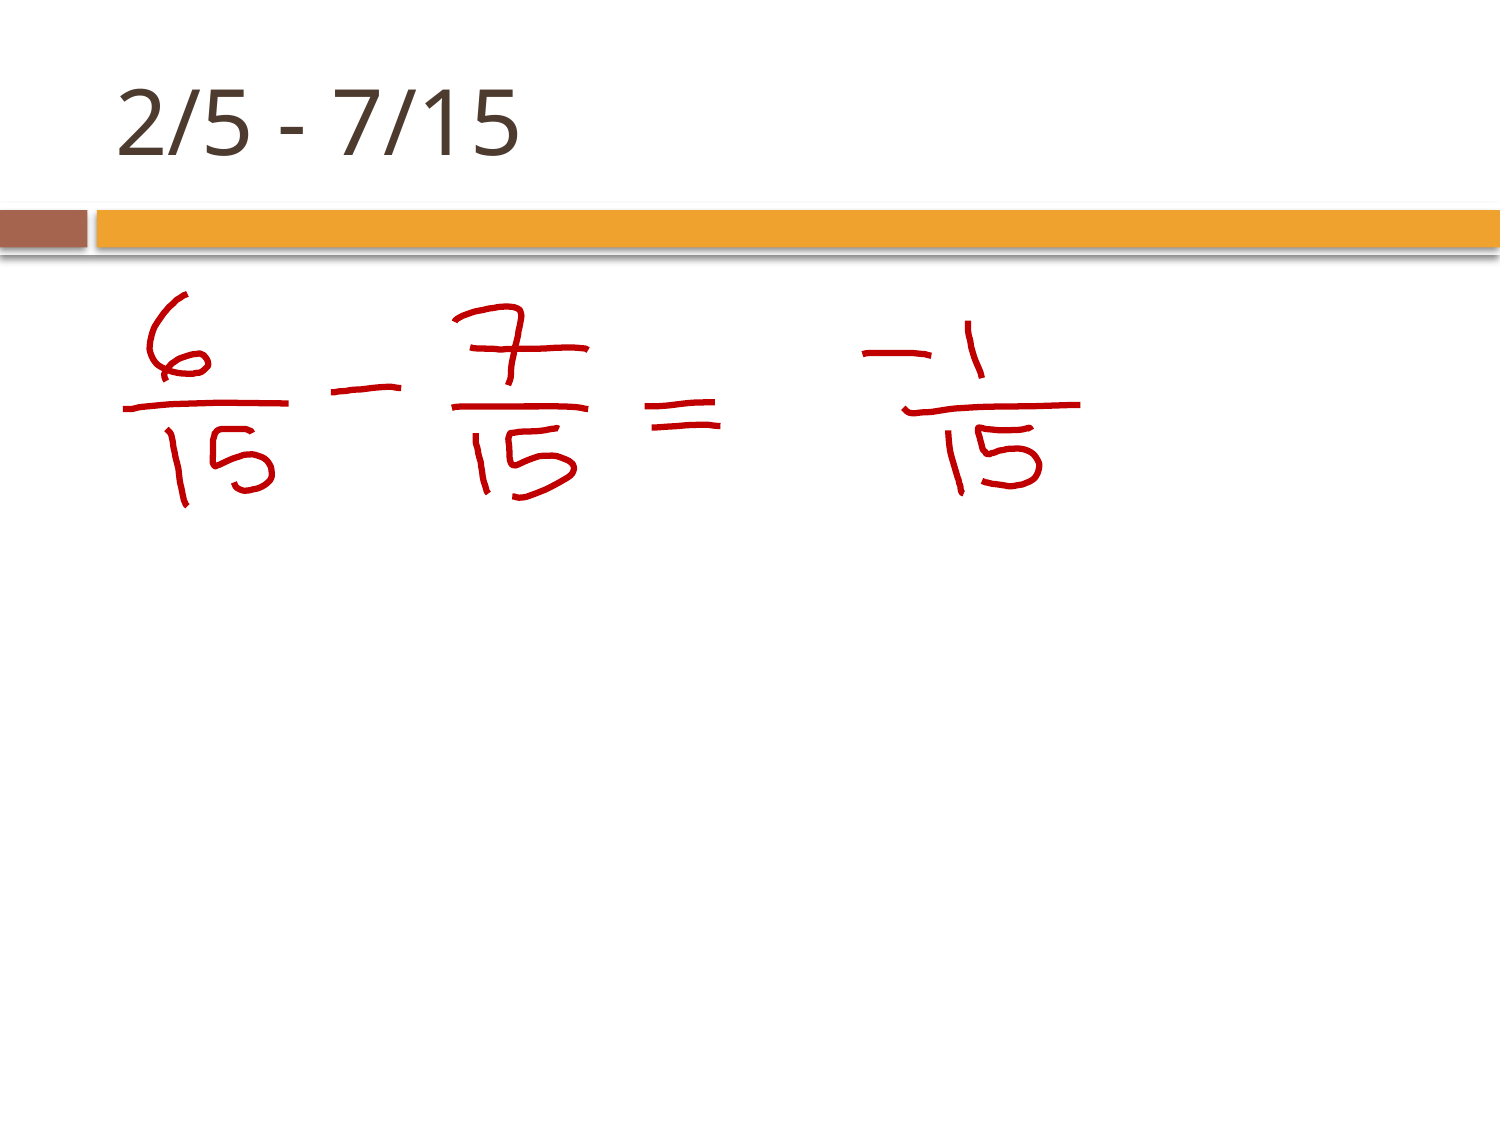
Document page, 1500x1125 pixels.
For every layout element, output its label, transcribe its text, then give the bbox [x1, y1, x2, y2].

text_box [148, 293, 210, 382]
title 2/5 - 7/15 [100, 37, 1438, 200]
text_box [902, 404, 1081, 415]
text_box [977, 426, 1041, 488]
text_box [453, 305, 523, 348]
text_box [967, 320, 983, 379]
text_box [474, 433, 489, 494]
text_box [451, 405, 589, 410]
text_box [507, 427, 575, 499]
text_box [478, 350, 516, 386]
text_box [165, 428, 189, 507]
text_box [212, 428, 273, 492]
text_box [644, 401, 715, 408]
text_box [122, 401, 289, 410]
text_box [862, 352, 932, 357]
text_box [330, 385, 402, 394]
text_box [947, 430, 964, 495]
text_box [469, 346, 589, 351]
text_box [651, 423, 721, 429]
